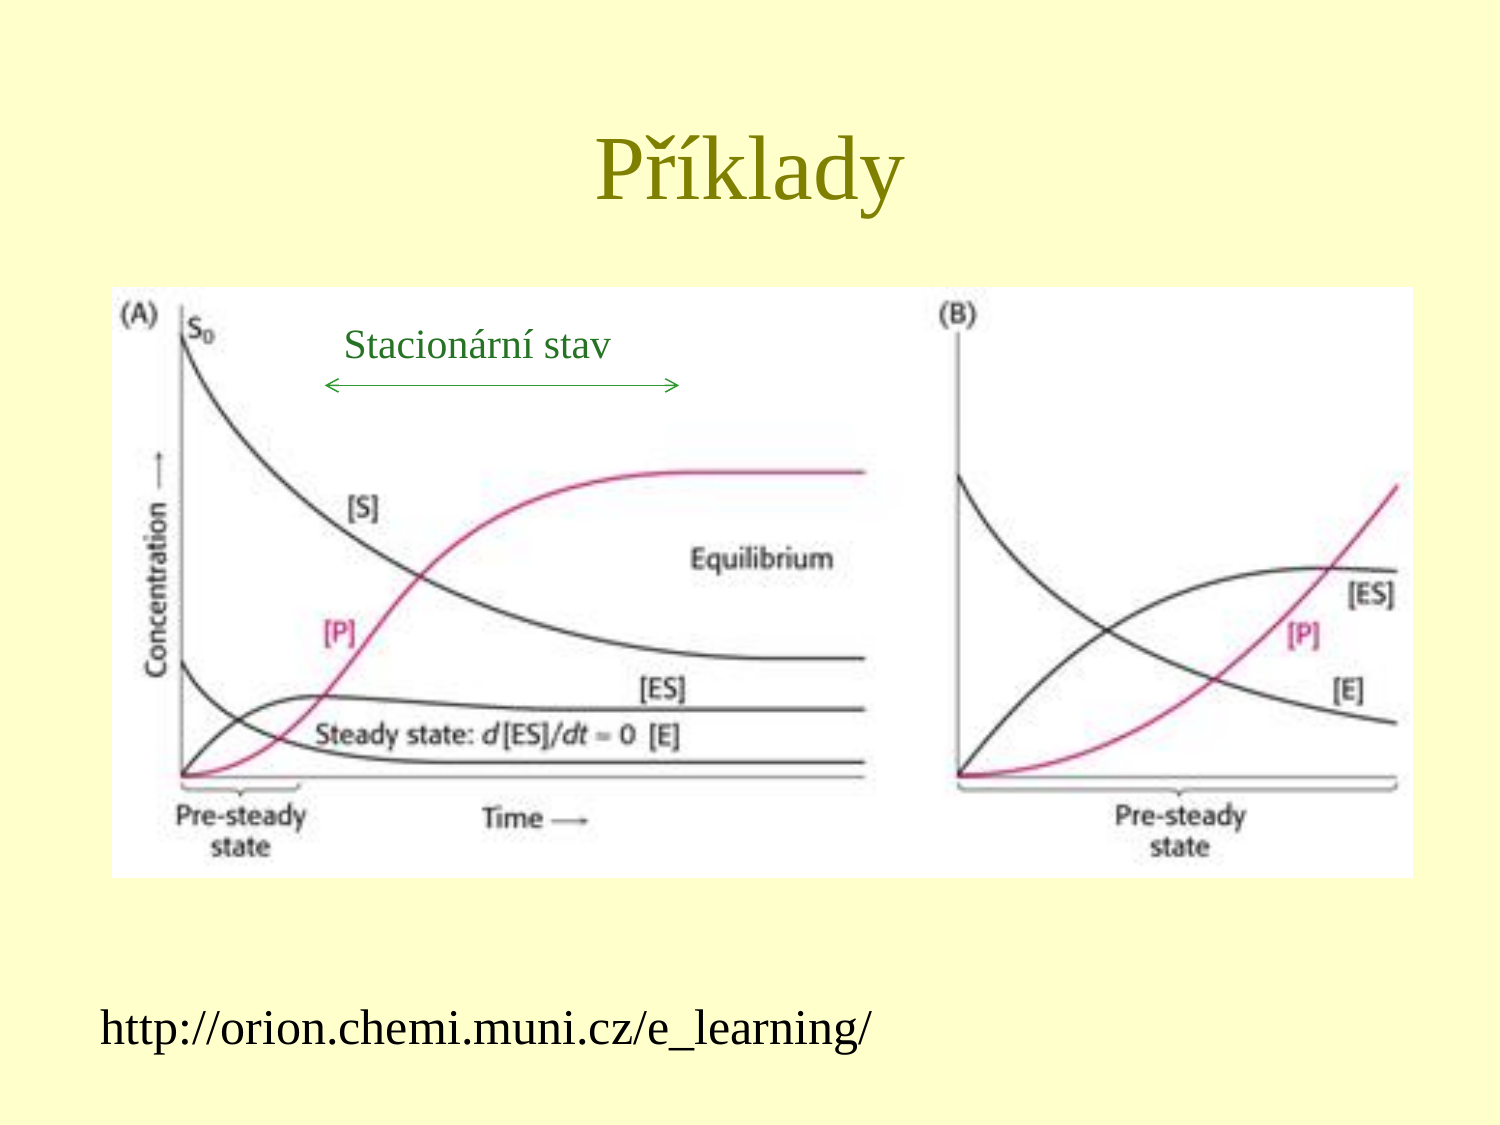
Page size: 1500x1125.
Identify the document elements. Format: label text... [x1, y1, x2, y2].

text_box http://orion.chemi.muni.cz/e_learning/ [85, 987, 889, 1063]
picture [112, 287, 1413, 879]
title Příklady [112, 99, 1388, 225]
